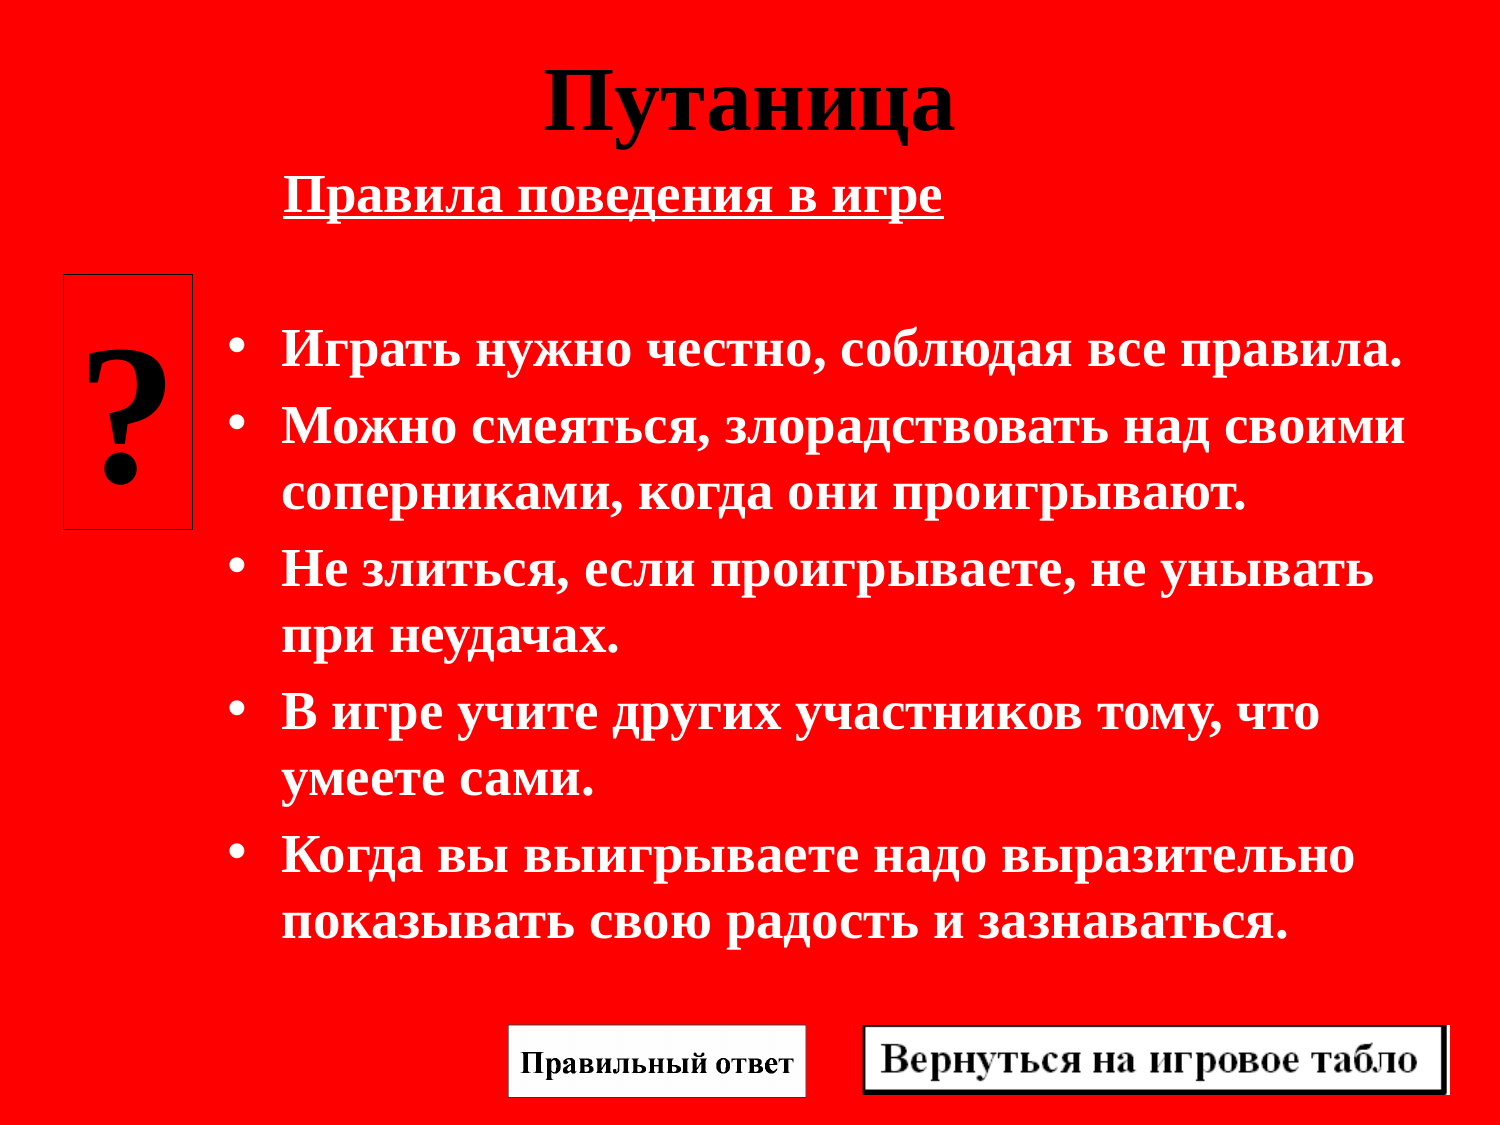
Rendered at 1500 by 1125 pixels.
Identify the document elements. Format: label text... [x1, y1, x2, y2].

title Путаница [75, 0, 1425, 188]
picture [499, 1024, 813, 1098]
text_box ? [63, 274, 193, 530]
picture [862, 1024, 1451, 1095]
list Правила поведения в игре Играть нужно честно, соблюдая все правила. Можно смеяться, злорадствовать над своими соперниками, когда они проигрывают. Не злиться, если проигрываете, не унывать при неудачах. В игре учите других участников тому, что умеете сами. Когда вы выигрываете надо выразительно показывать свою радость и зазнаваться. [212, 149, 1425, 1100]
